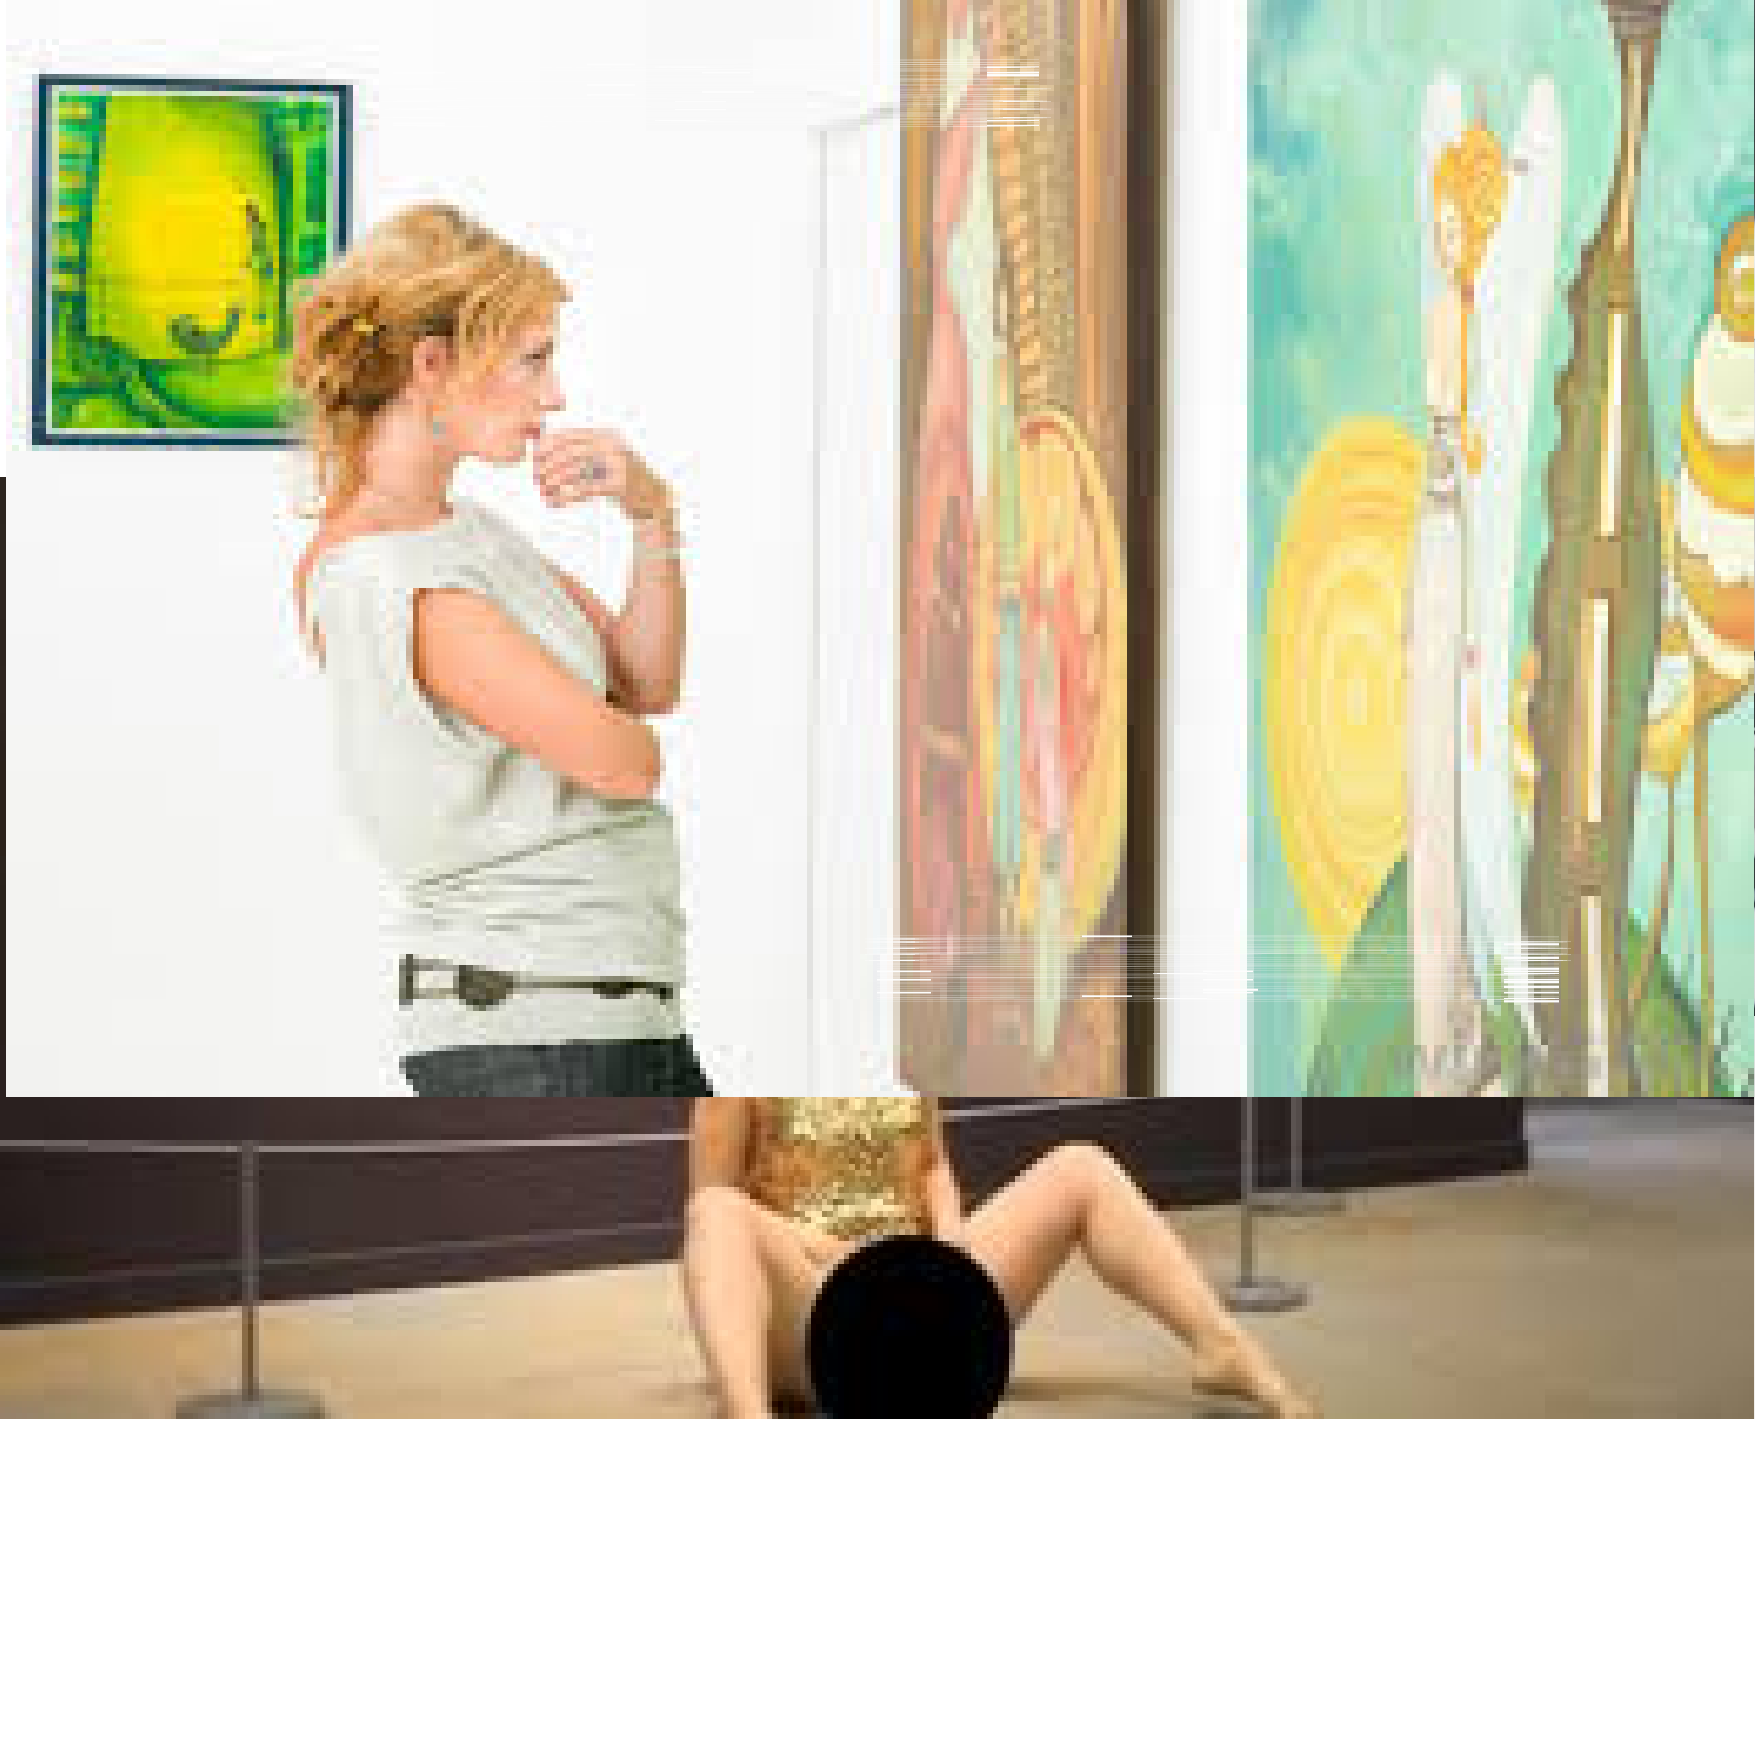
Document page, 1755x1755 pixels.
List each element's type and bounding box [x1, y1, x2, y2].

picture [0, 0, 1755, 1419]
